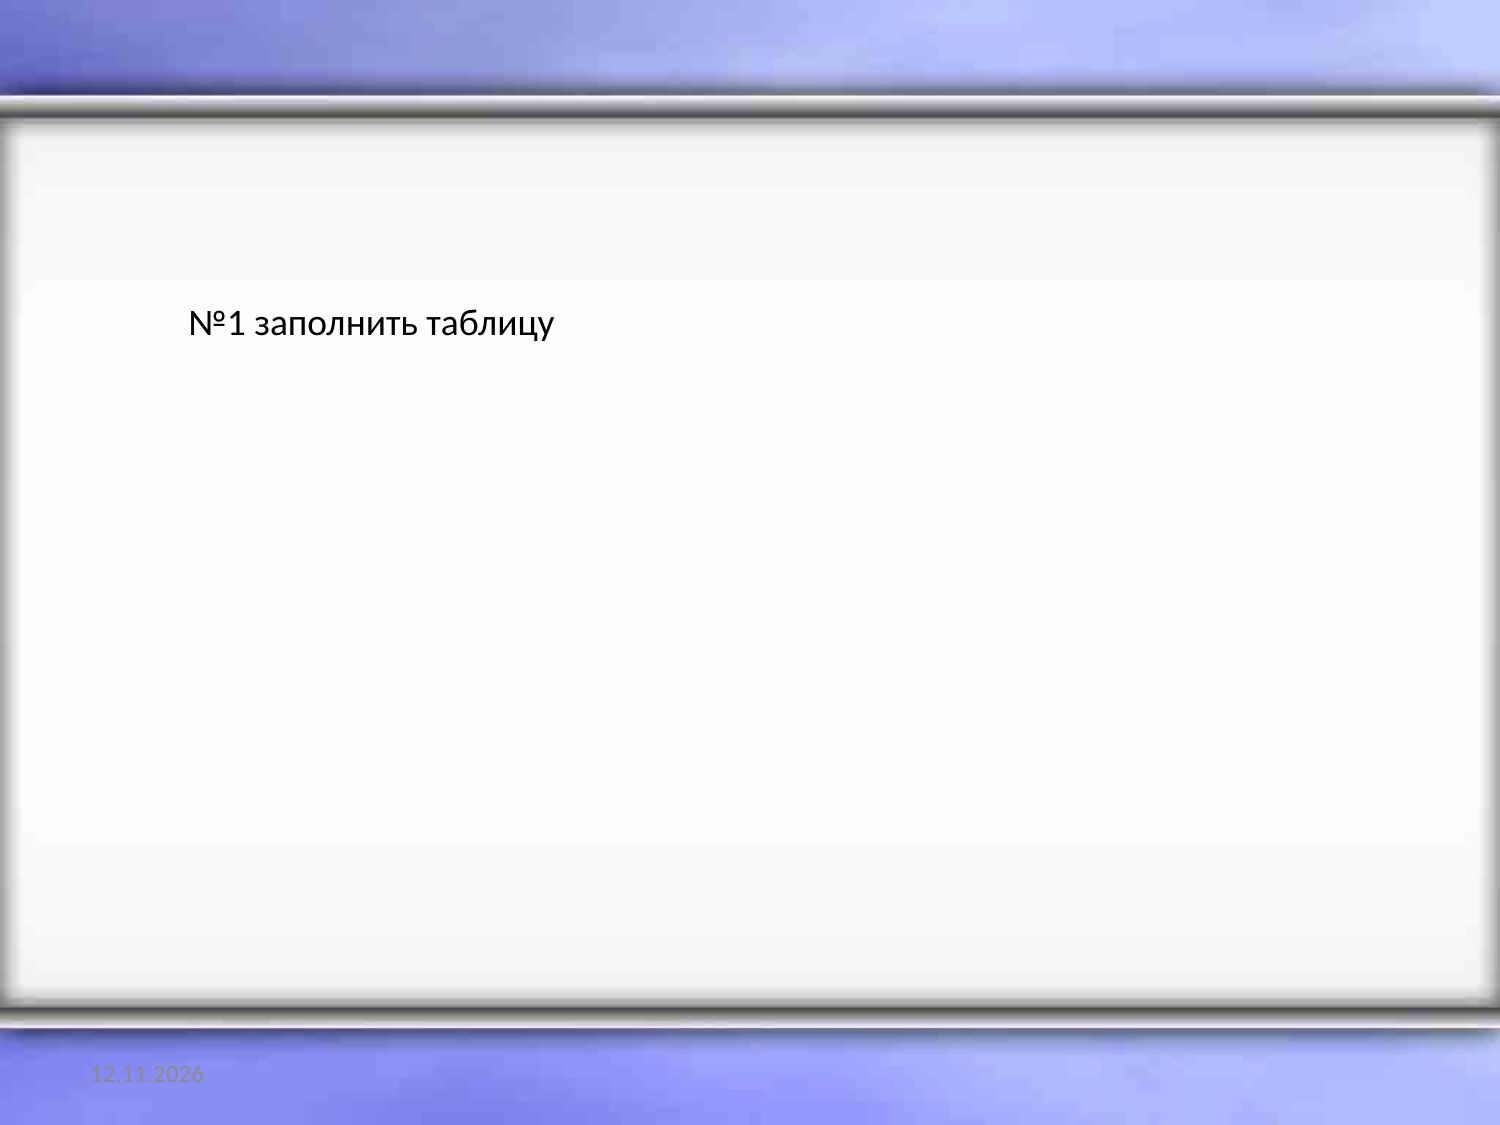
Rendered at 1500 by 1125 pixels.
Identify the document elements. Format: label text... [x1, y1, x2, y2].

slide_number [75, 1042, 425, 1103]
text_box №1 заполнить таблицу [173, 290, 579, 351]
picture [0, 0, 1500, 1125]
